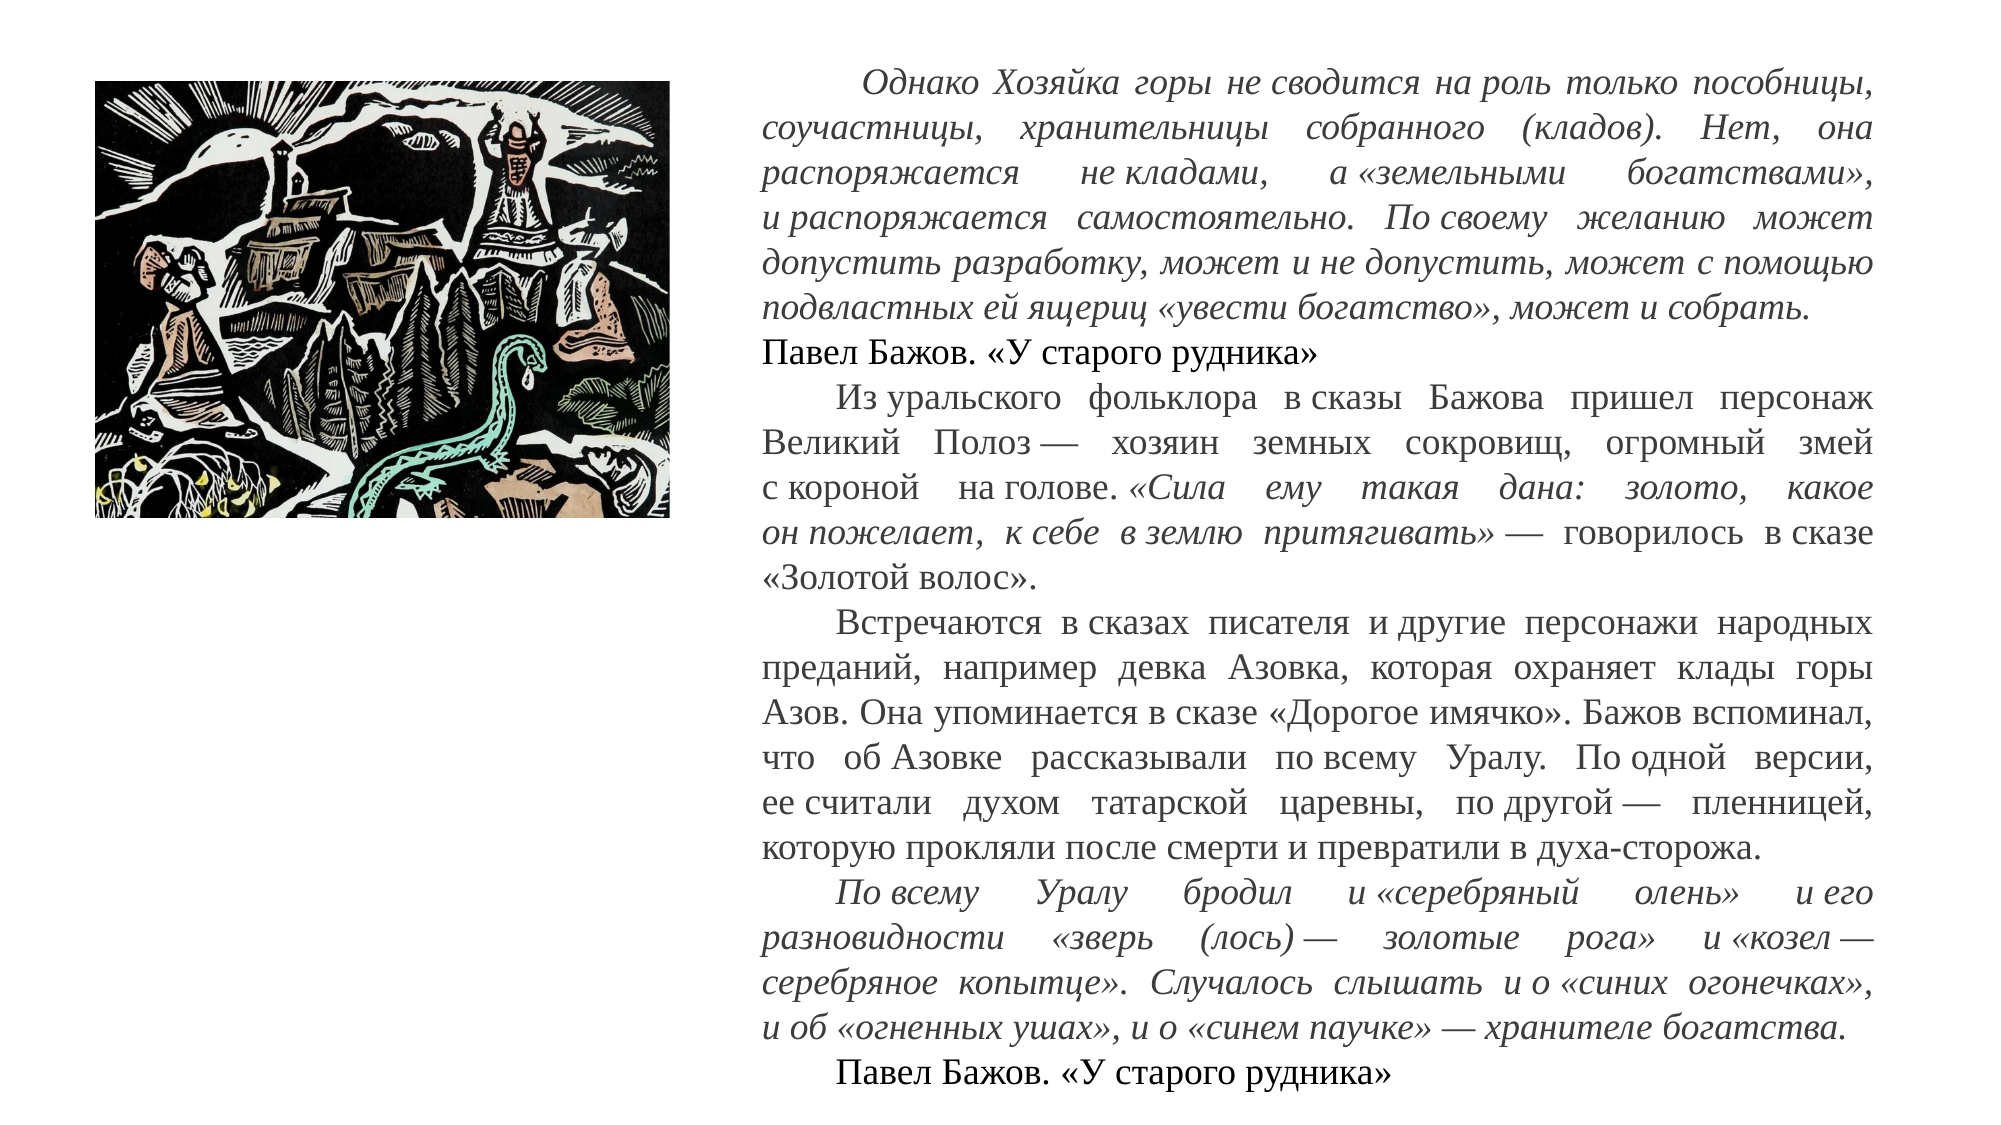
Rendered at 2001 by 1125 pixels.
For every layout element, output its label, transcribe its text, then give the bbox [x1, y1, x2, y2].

picture [94, 81, 670, 518]
text_box Однако Хозяйка горы не сводится на роль только пособницы, соучастницы, хранительницы собранного (кладов). Нет, она распоряжается не кладами, а «земельными богатствами», и распоряжается самостоятельно. По своему желанию может допустить разработку, может и не допустить, может с помощью подвластных ей ящериц «увести богатство», может и собрать. Павел Бажов. «У старого рудника» Из уральского фольклора в сказы Бажова пришел персонаж Великий Полоз — хозяин земных сокровищ, огромный змей с короной на голове. «Сила ему такая дана: золото, какое он пожелает, к себе в землю притягивать» — говорилось в сказе «Золотой волос». Встречаются в сказах писателя и другие персонажи народных преданий, например девка Азовка, которая охраняет клады горы Азов. Она упоминается в сказе «Дорогое имячко». Бажов вспоминал, что об Азовке рассказывали по всему Уралу. По одной версии, ее считали духом татарской царевны, по другой — пленницей, которую прокляли после смерти и превратили в духа-сторожа. По всему Уралу бродил и «серебряный олень» и его разновидности «зверь (лось) — золотые рога» и «козел — серебряное копытце». Случалось слышать и о «синих огонечках», и об «огненных ушах», и о «синем паучке» — хранителе богатства. Павел Бажов. «У старого рудника» [747, 49, 1890, 1100]
